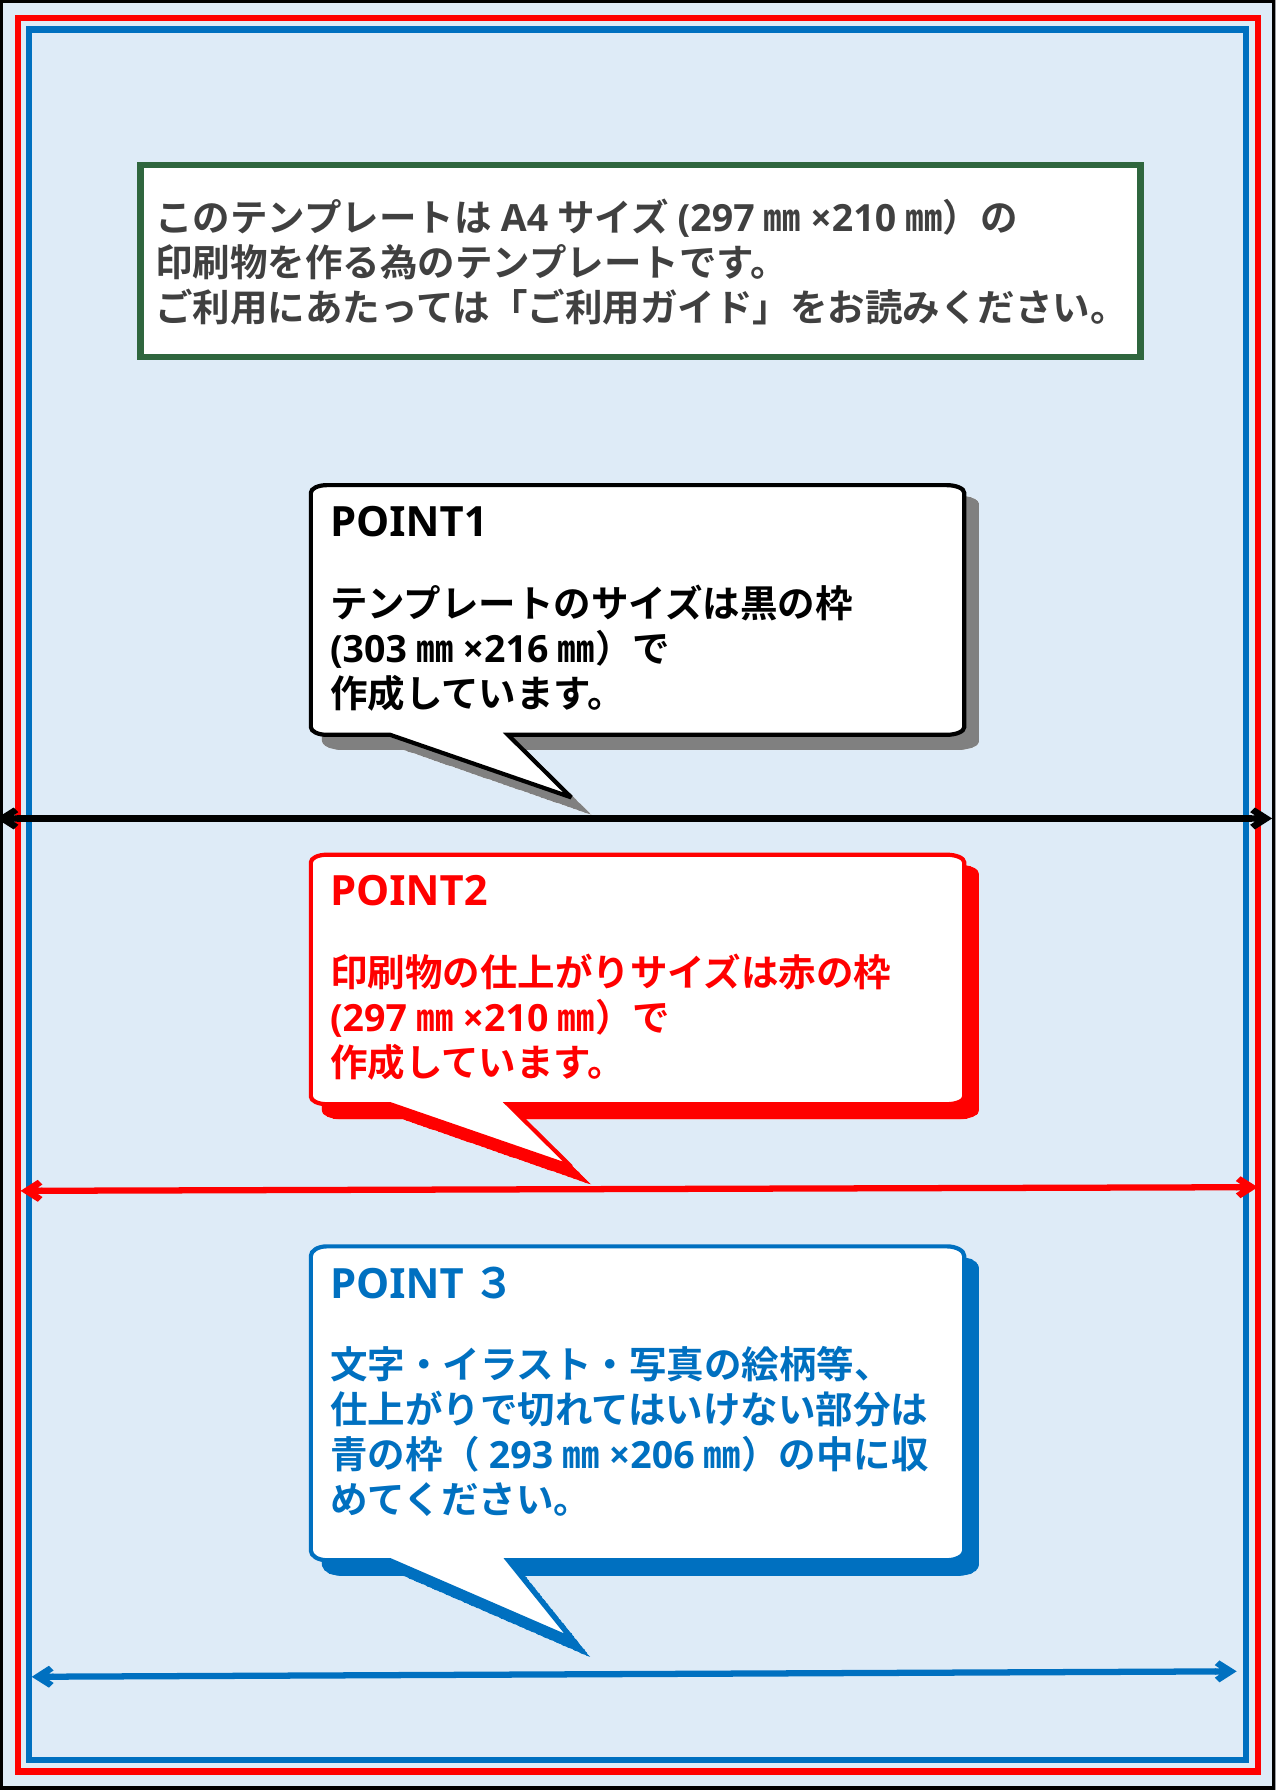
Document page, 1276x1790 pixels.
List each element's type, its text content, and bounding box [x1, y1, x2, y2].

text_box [20, 1187, 1258, 1191]
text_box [31, 1671, 1237, 1677]
text_box [28, 28, 1247, 815]
text_box [28, 1191, 1247, 1761]
text_box POINT2 印刷物の仕上がりサイズは赤の枠(297㎜×210㎜）で 作成しています。 [310, 854, 965, 1167]
text_box [28, 822, 1247, 1187]
text_box [17, 17, 1259, 815]
text_box POINT３ 文字・イラスト・写真の絵柄等、 仕上がりで切れてはいけない部分は 青の枠（293㎜×206㎜）の中に収めてください。 [310, 1246, 965, 1639]
text_box POINT1 テンプレートのサイズは黒の枠 (303㎜×216㎜）で 作成しています。 [310, 485, 965, 798]
text_box このテンプレートはA4サイズ(297㎜×210㎜）の 印刷物を作る為のテンプレートです。 ご利用にあたっては「ご利用ガイド」をお読みください。 [140, 164, 1142, 358]
text_box [0, 0, 1276, 1790]
text_box [17, 822, 1259, 1773]
